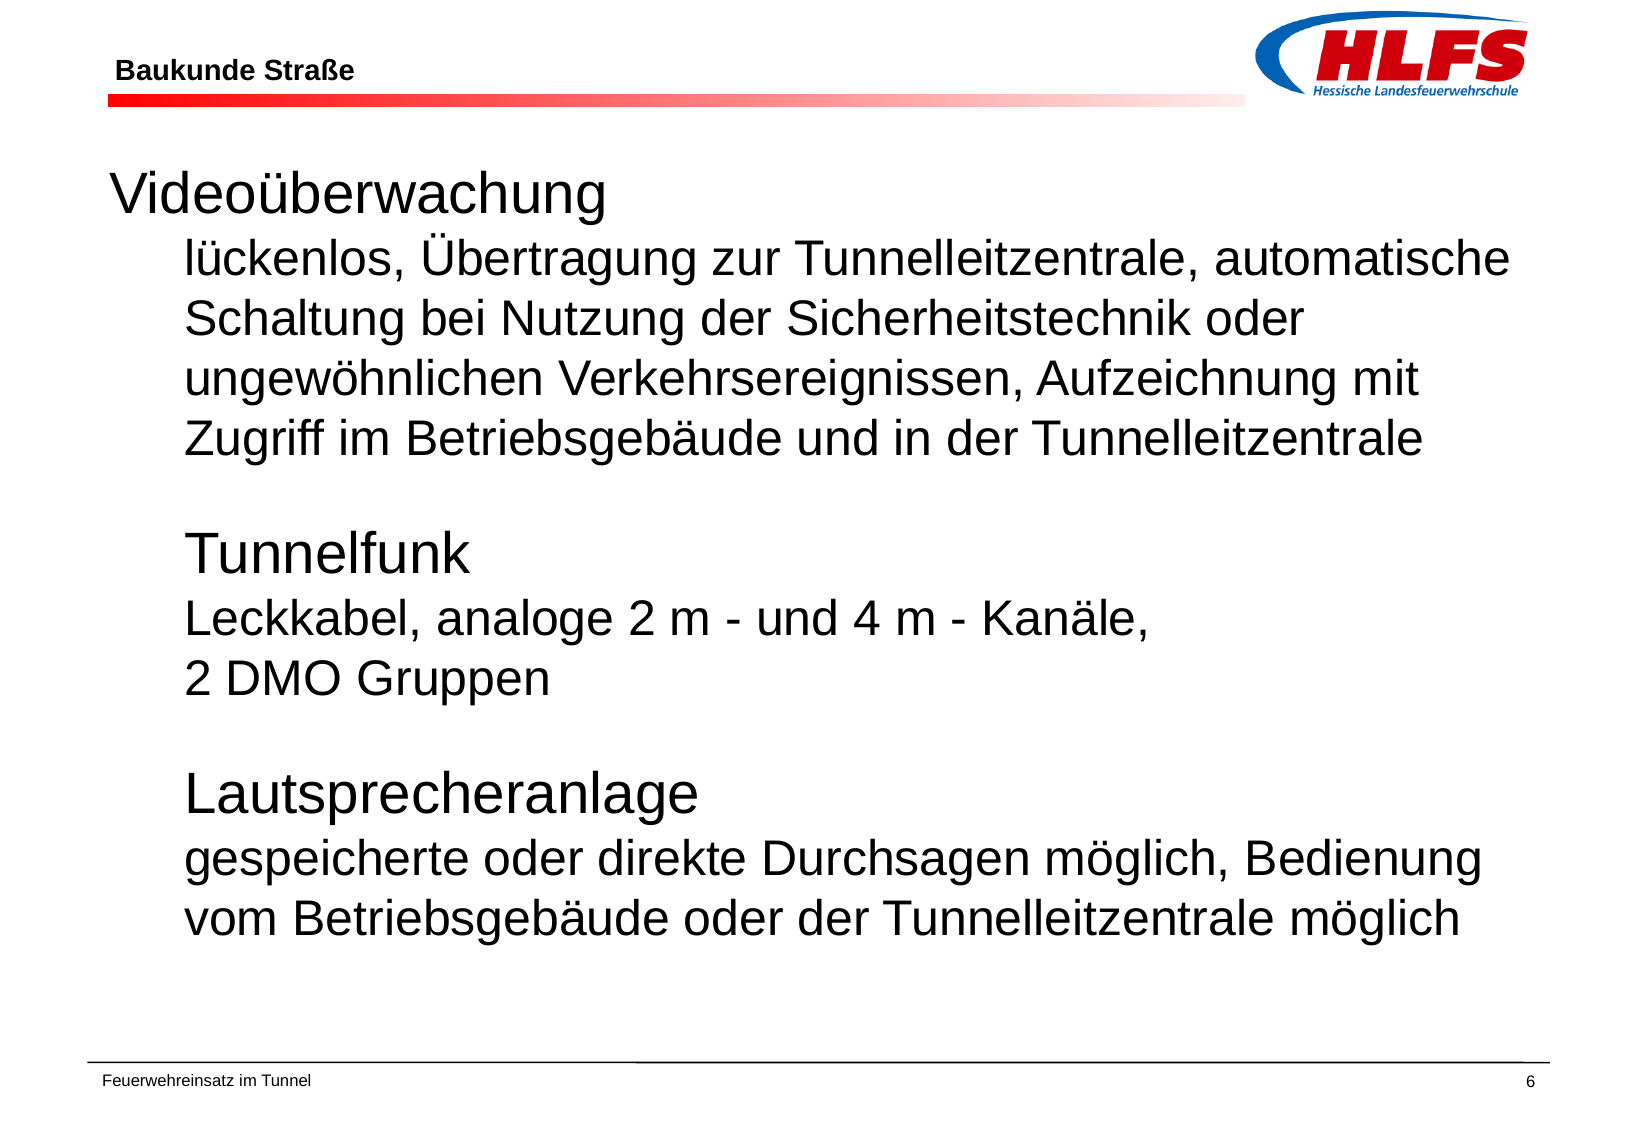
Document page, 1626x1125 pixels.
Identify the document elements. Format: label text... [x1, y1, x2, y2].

footer Feuerwehreinsatz im Tunnel [87, 1062, 570, 1100]
title Baukunde Straße [99, 37, 888, 101]
text_box Videoüberwachung lückenlos, Übertragung zur Tunnelleitzentrale, automatische Schaltung bei Nutzung der Sicherheitstechnik oder ungewöhnlichen Verkehrsereignissen, Aufzeichnung mit Zugriff im Betriebsgebäude und in der Tunnelleitzentrale Tunnelfunk Leckkabel, analoge 2 m - und 4 m - Kanäle, 2 DMO Gruppen Lautsprecheranlage gespeicherte oder direkte Durchsagen möglich, Bedienung vom Betriebsgebäude oder der Tunnelleitzentrale möglich [94, 147, 1542, 953]
picture [1245, 0, 1538, 107]
slide_number 6 [1212, 1062, 1552, 1091]
